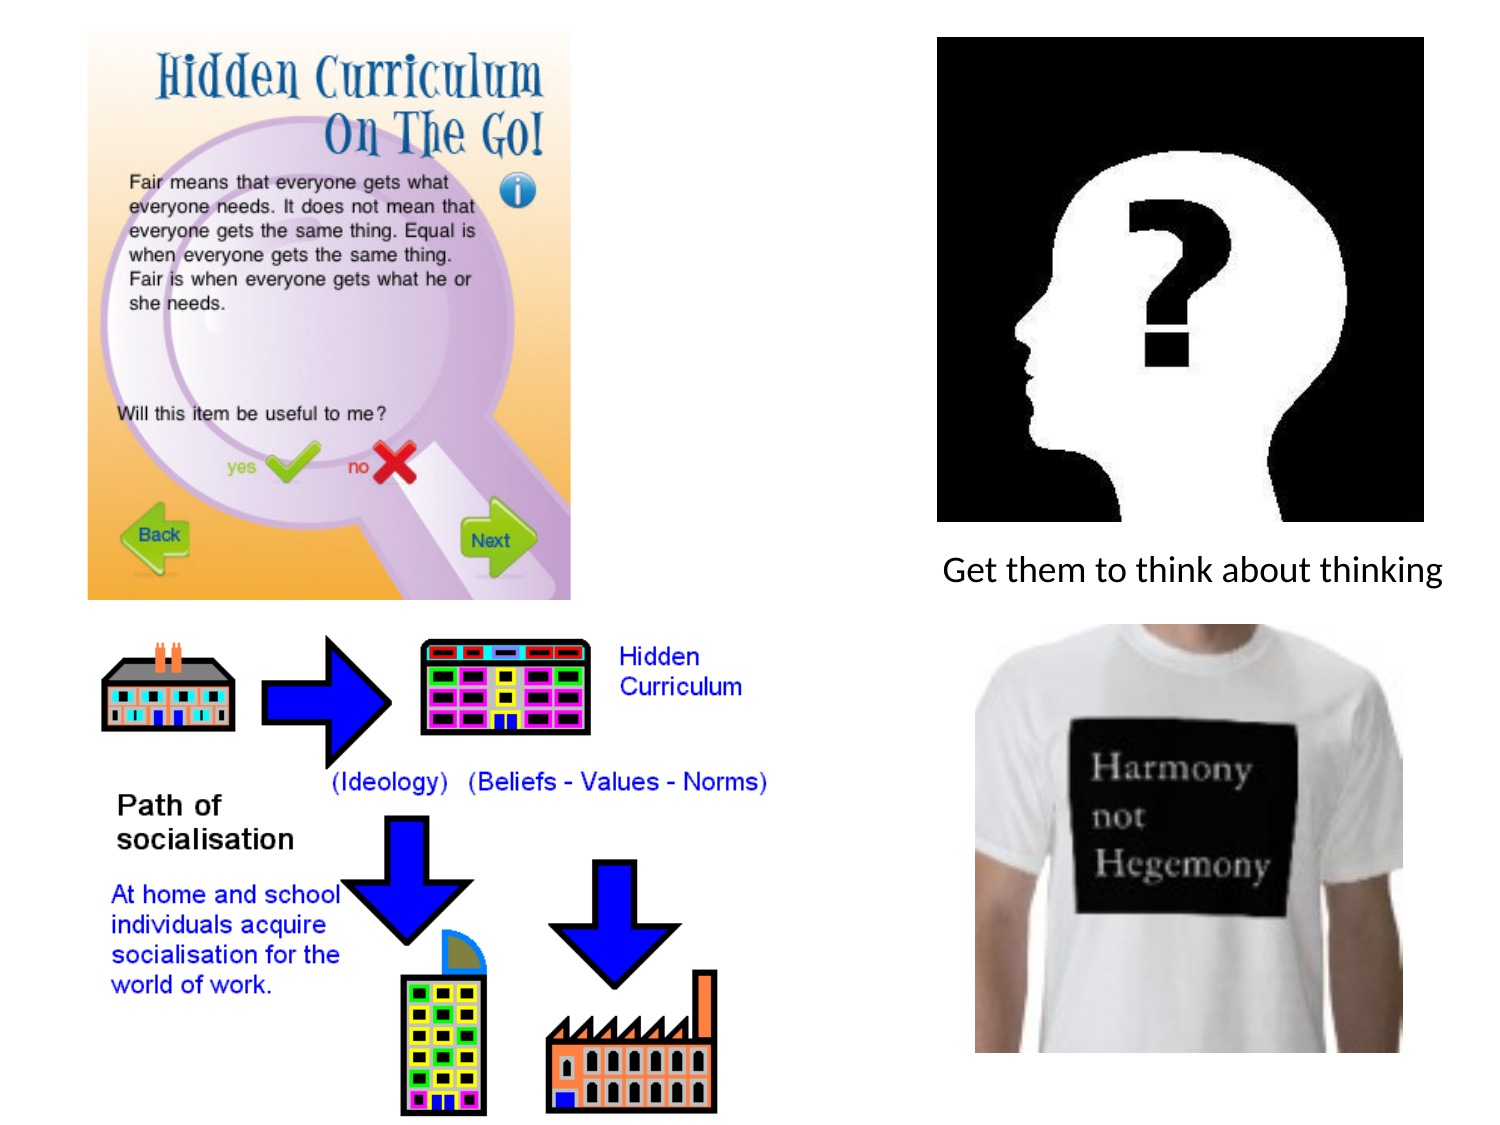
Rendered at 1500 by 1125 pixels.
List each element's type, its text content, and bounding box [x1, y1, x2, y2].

picture [99, 624, 776, 1125]
picture [937, 37, 1424, 523]
picture [974, 624, 1403, 1053]
text_box Get them to think about thinking [927, 537, 1459, 598]
picture [87, 24, 571, 601]
